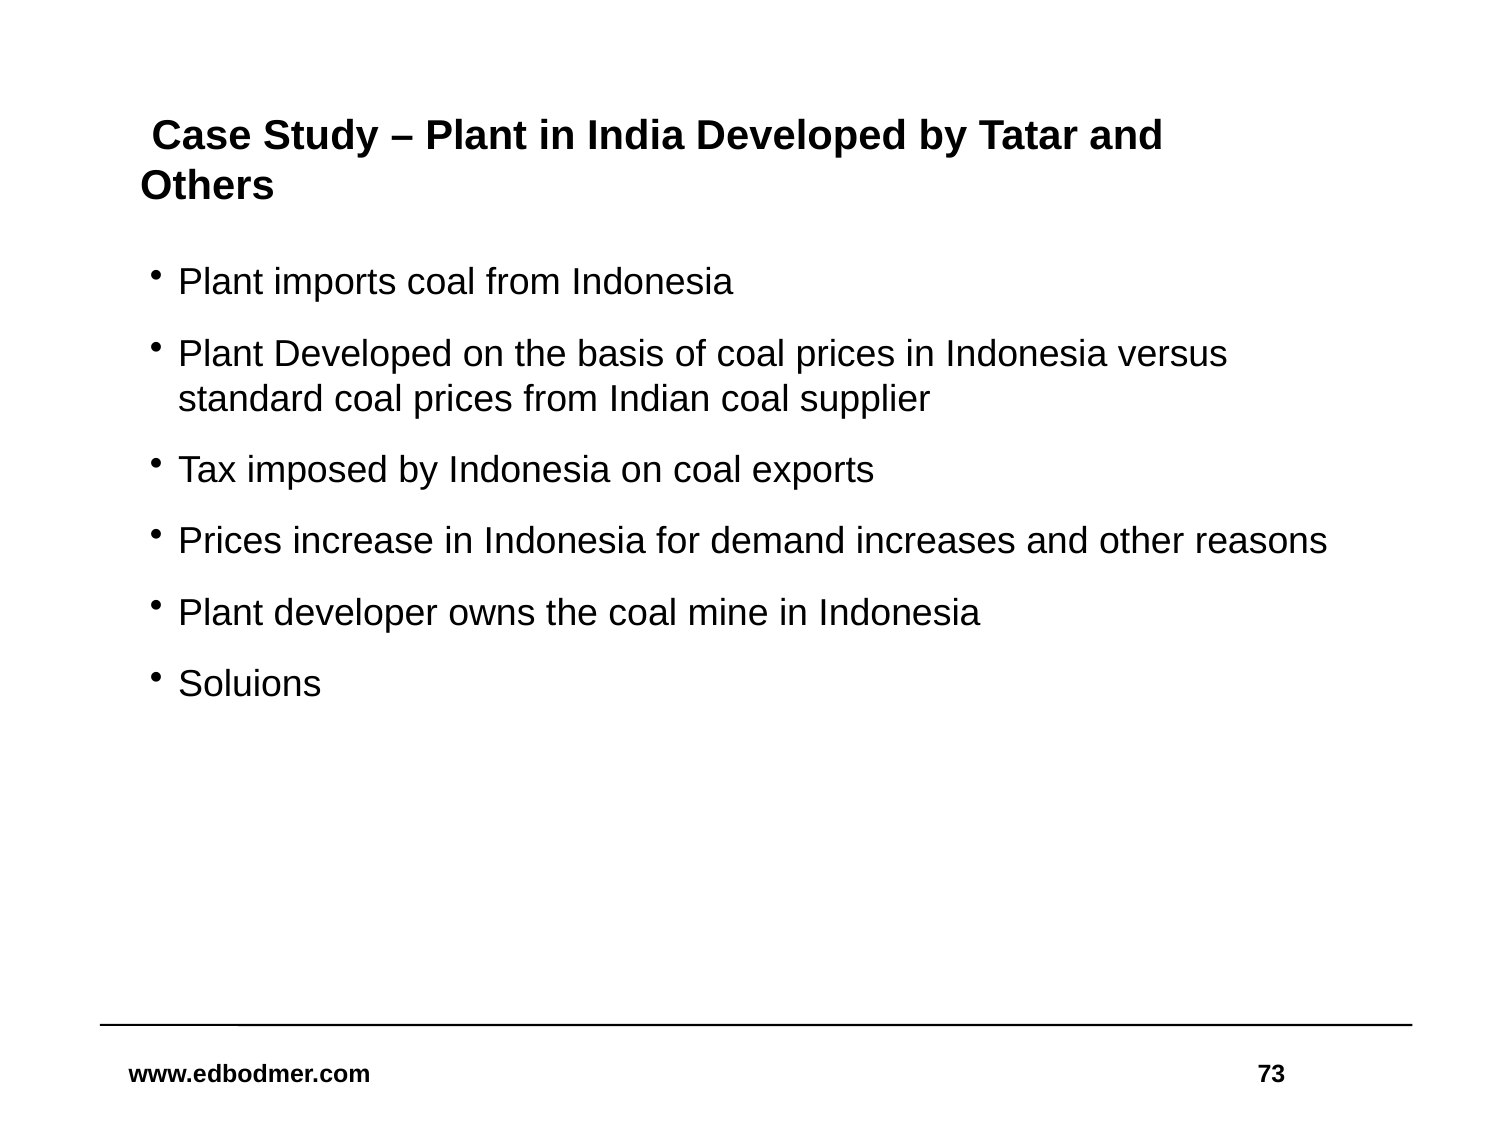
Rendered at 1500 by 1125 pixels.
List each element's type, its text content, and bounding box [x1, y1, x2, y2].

list Plant imports coal from Indonesia Plant Developed on the basis of coal prices in Indonesia versus standard coal prices from Indian coal supplier Tax imposed by Indonesia on coal exports Prices increase in Indonesia for demand increases and other reasons Plant developer owns the coal mine in Indonesia Soluions [125, 249, 1375, 1000]
title Case Study – Plant in India Developed by Tatar and Others [125, 99, 1288, 225]
